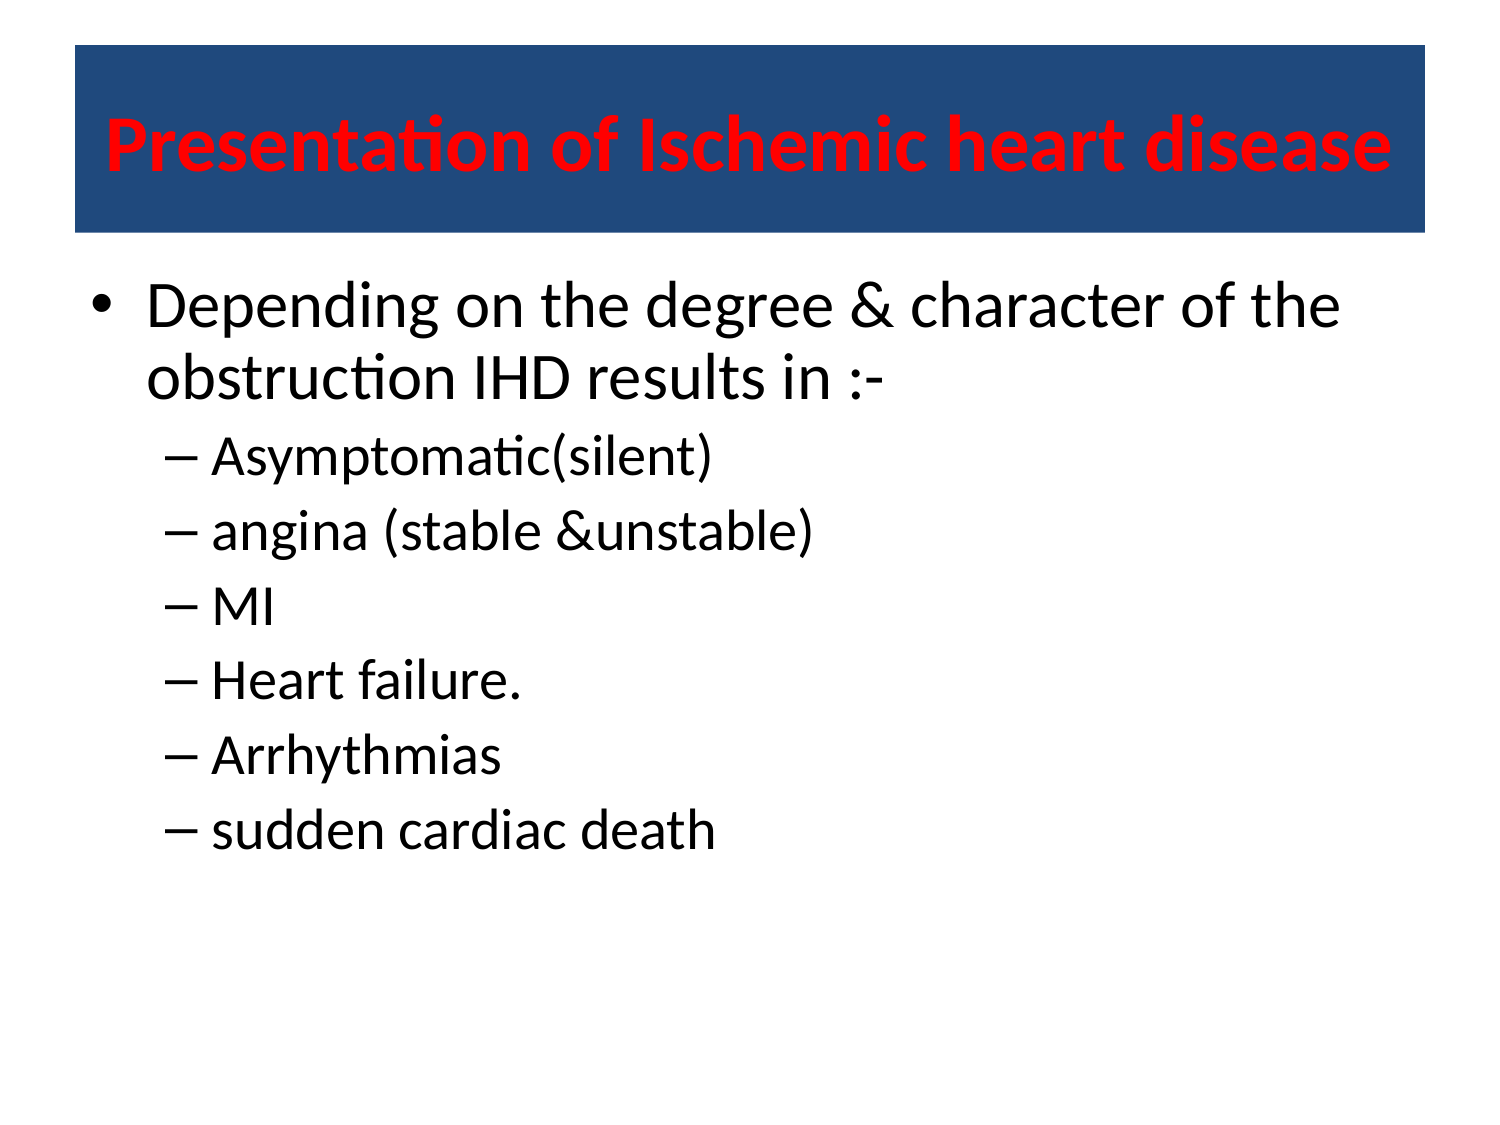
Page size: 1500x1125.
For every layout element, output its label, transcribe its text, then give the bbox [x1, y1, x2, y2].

title Presentation of Ischemic heart disease [75, 45, 1425, 233]
list Depending on the degree & character of the obstruction IHD results in :- Asymptomatic(silent) angina (stable &unstable) MI Heart failure. Arrhythmias sudden cardiac death [75, 262, 1425, 1005]
